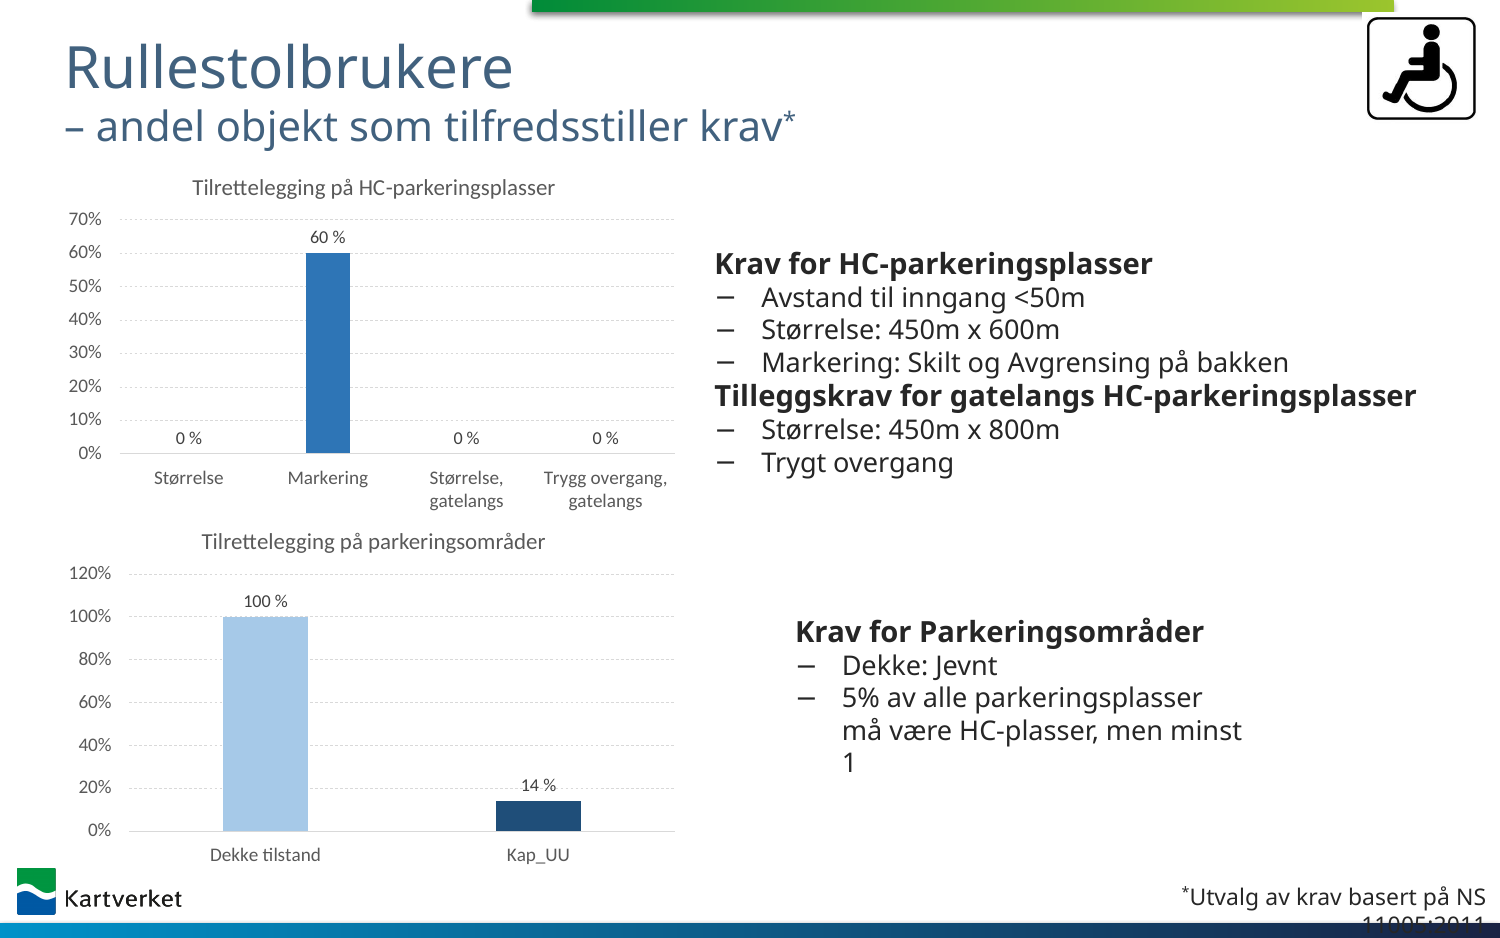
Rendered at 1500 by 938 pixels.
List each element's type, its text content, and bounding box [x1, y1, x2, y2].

picture [1362, 12, 1481, 126]
text_box Krav for Parkeringsområder Dekke: Jevnt 5% av alle parkeringsplasser må være HC-plasser, men minst 1 [780, 605, 1261, 786]
text_box Rullestolbrukere – andel objekt som tilfredsstiller krav* [49, 25, 1431, 158]
text_box *Utvalg av krav basert på NS 11005:2011 [1068, 873, 1500, 938]
picture [62, 166, 686, 519]
picture [62, 520, 686, 874]
text_box Krav for HC-parkeringsplasser Avstand til inngang <50m Størrelse: 450m x 600m Markering: Skilt og Avgrensing på bakken Tilleggskrav for gatelangs HC-parkeringsplasser Størrelse: 450m x 800m Trygt overgang [699, 237, 1433, 485]
